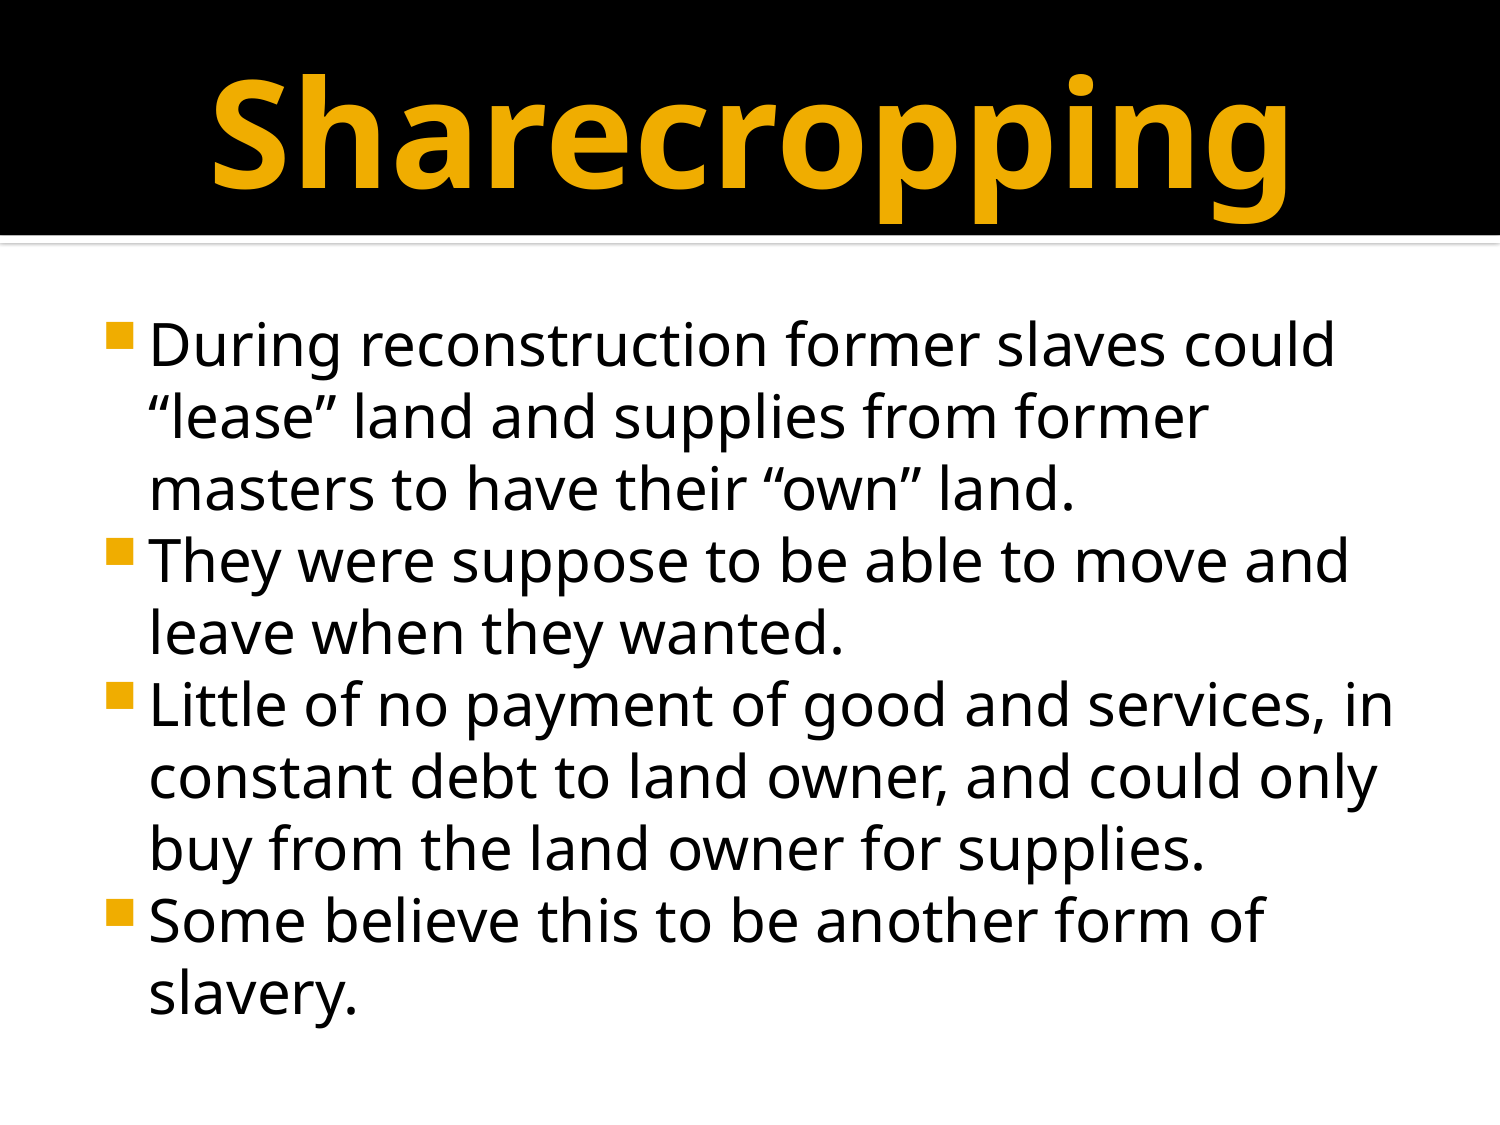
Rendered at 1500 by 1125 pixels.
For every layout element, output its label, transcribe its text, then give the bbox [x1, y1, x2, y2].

list During reconstruction former slaves could “lease” land and supplies from former masters to have their “own” land. They were suppose to be able to move and leave when they wanted. Little of no payment of good and services, in constant debt to land owner, and could only buy from the land owner for supplies. Some believe this to be another form of slavery. [75, 291, 1425, 1050]
title Sharecropping [75, 25, 1425, 231]
